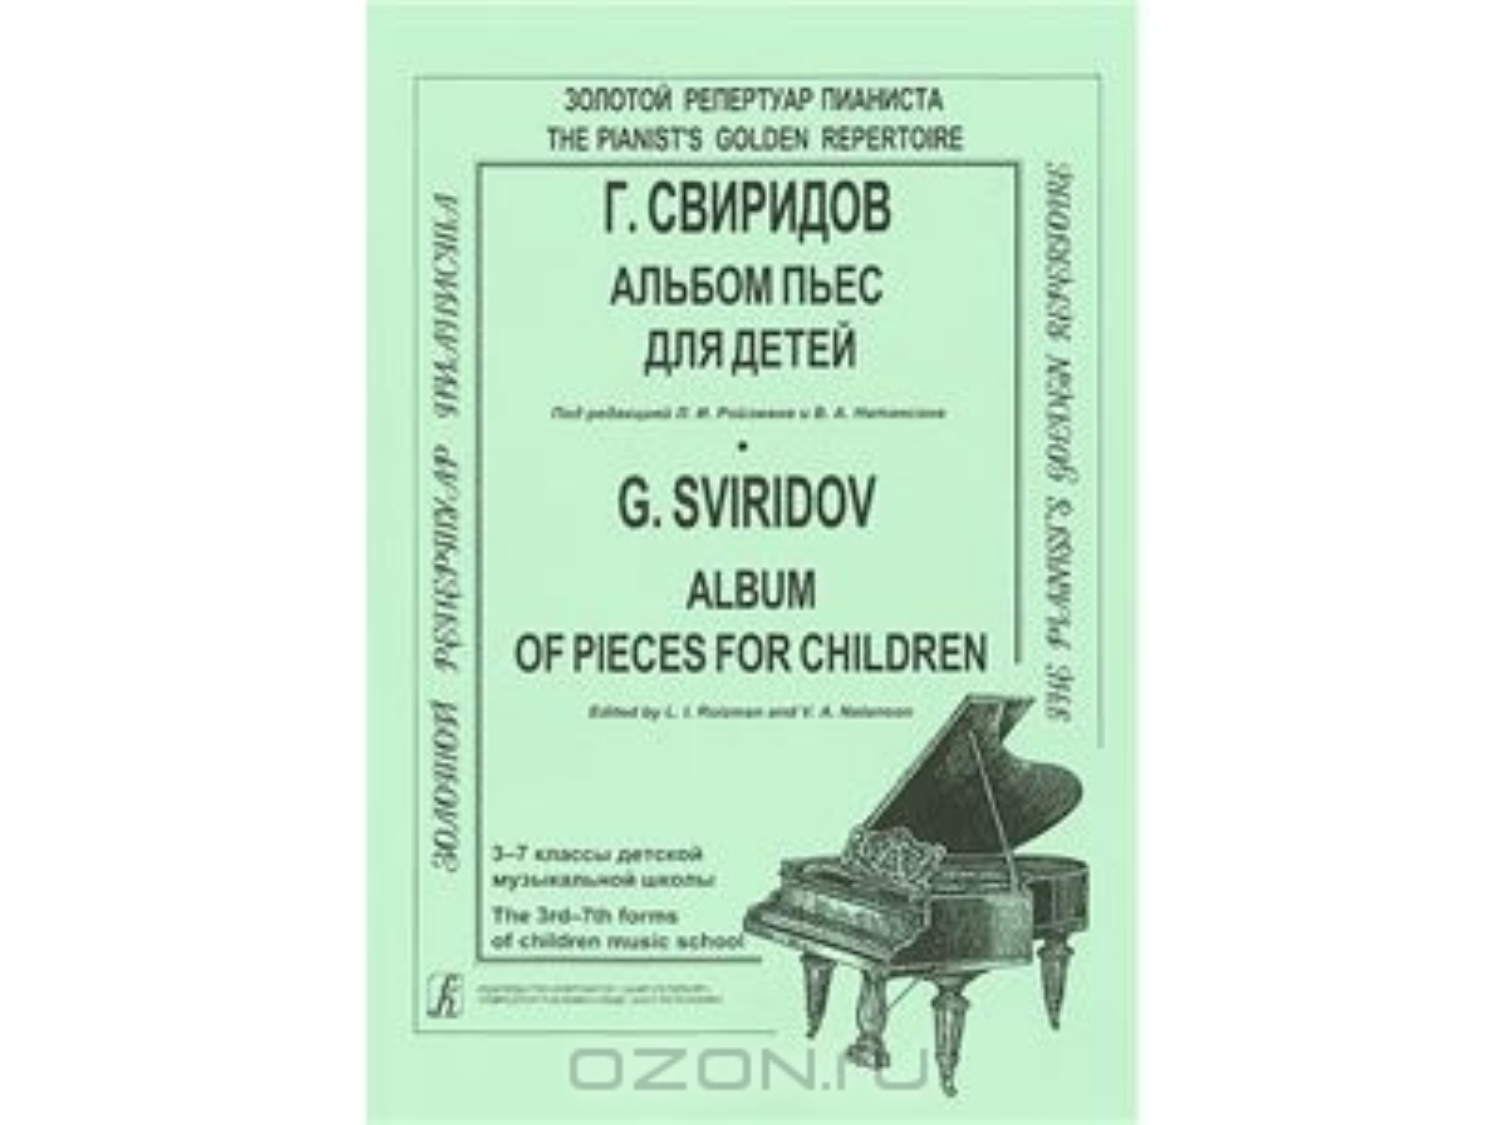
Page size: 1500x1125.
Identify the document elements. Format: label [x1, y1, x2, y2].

picture [187, 0, 1318, 1125]
